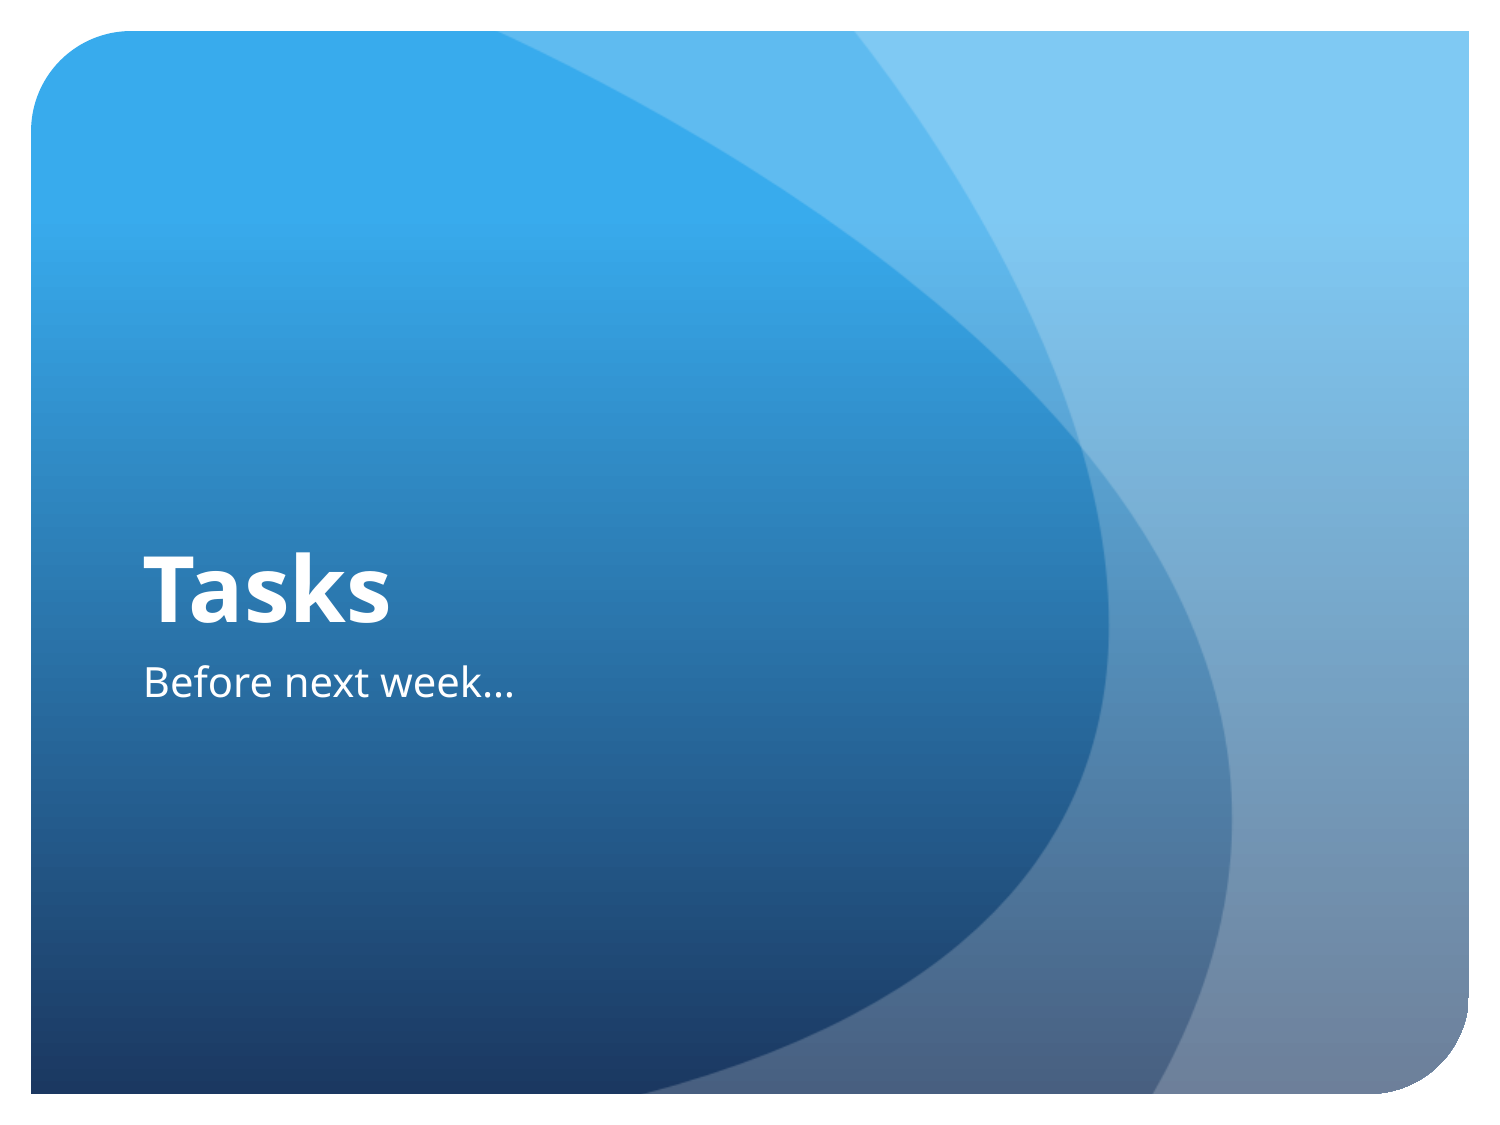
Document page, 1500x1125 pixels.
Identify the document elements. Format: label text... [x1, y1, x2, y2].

list Before next week… [127, 648, 1372, 895]
picture [25, 30, 1474, 1095]
title Tasks [127, 425, 1372, 648]
